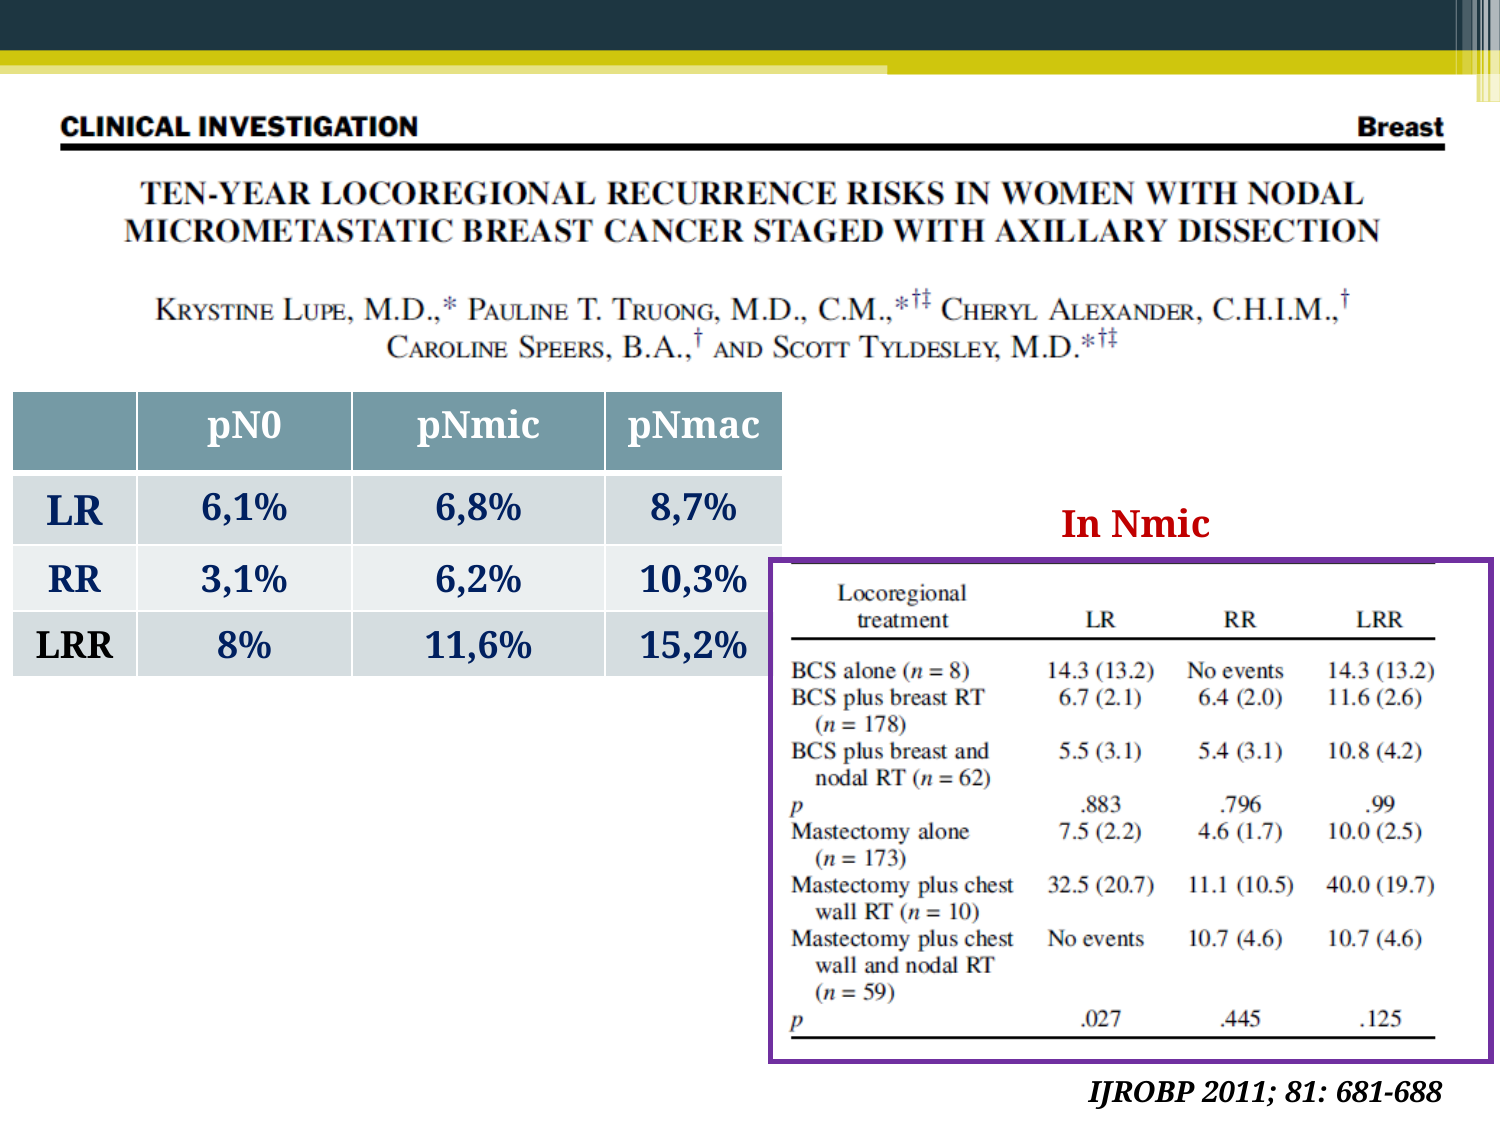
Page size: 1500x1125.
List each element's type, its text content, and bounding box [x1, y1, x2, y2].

table_cell 10,3% [606, 546, 782, 610]
table_cell 6,2% [353, 546, 604, 610]
table_header pNmic [353, 392, 604, 470]
table_cell RR [13, 546, 136, 610]
table_cell 15,2% [606, 612, 767, 676]
table_header pN0 [138, 392, 351, 470]
text_box In Nmic [1046, 492, 1226, 552]
table_cell LRR [13, 612, 136, 676]
picture [23, 75, 1477, 376]
table_cell 6,1% [138, 476, 351, 544]
table_header [13, 392, 136, 470]
table_header pNmac [606, 392, 782, 470]
table_cell LR [13, 476, 136, 544]
text_box IJROBP 2011; 81: 681-688 [1073, 1069, 1458, 1117]
table_cell 3,1% [138, 546, 351, 610]
table_cell 11,6% [353, 612, 604, 676]
table_cell 8% [138, 612, 351, 676]
picture [773, 562, 1489, 1059]
table_cell 8,7% [606, 476, 782, 544]
table_cell 6,8% [353, 476, 604, 544]
